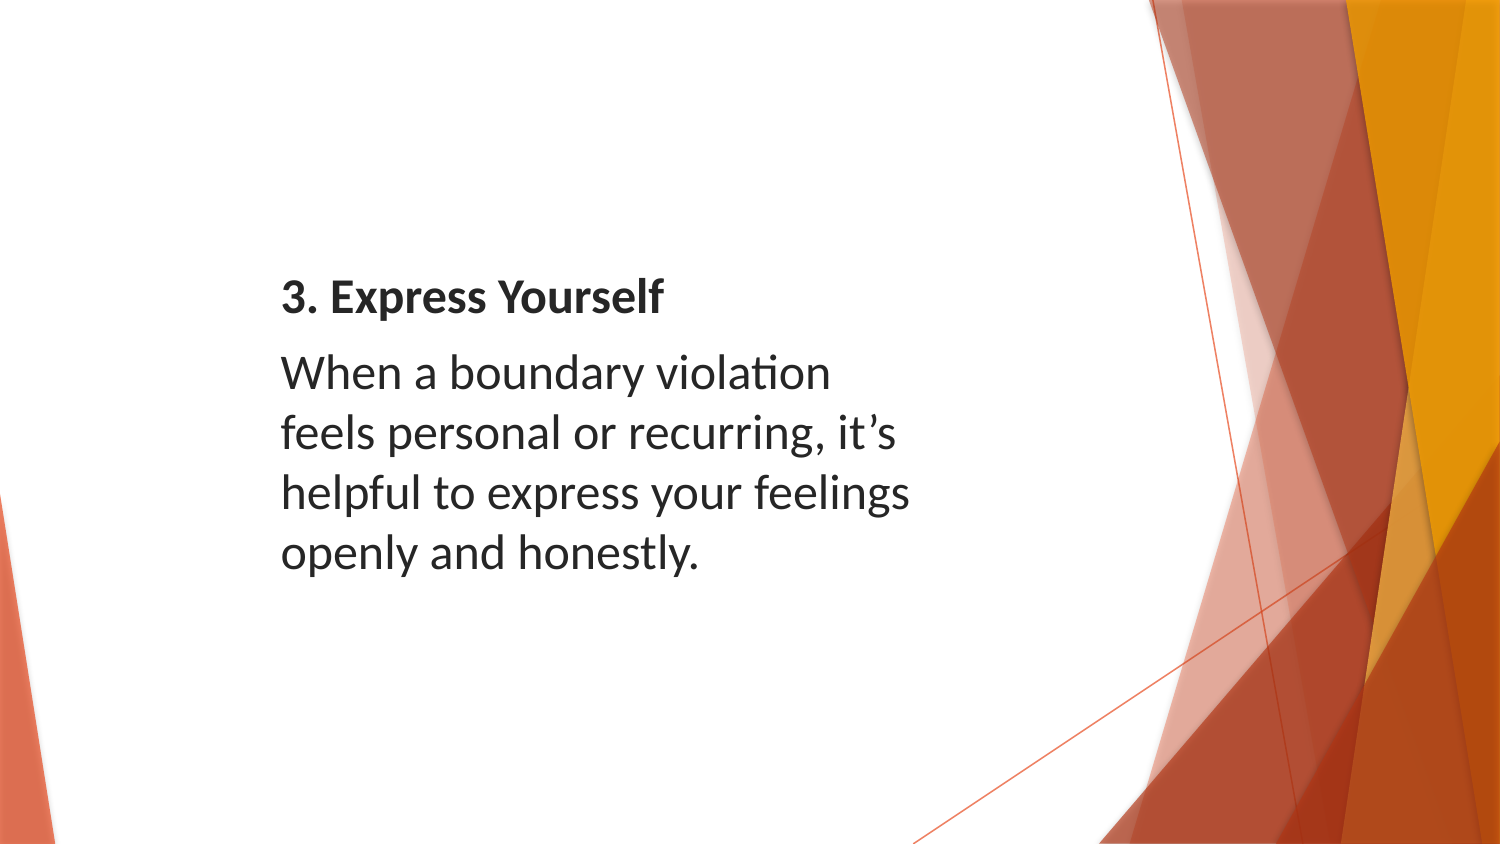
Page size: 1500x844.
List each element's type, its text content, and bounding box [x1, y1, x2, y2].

list 3. Express Yourself When a boundary violation feels personal or recurring, it’s helpful to express your feelings openly and honestly. [265, 114, 951, 729]
